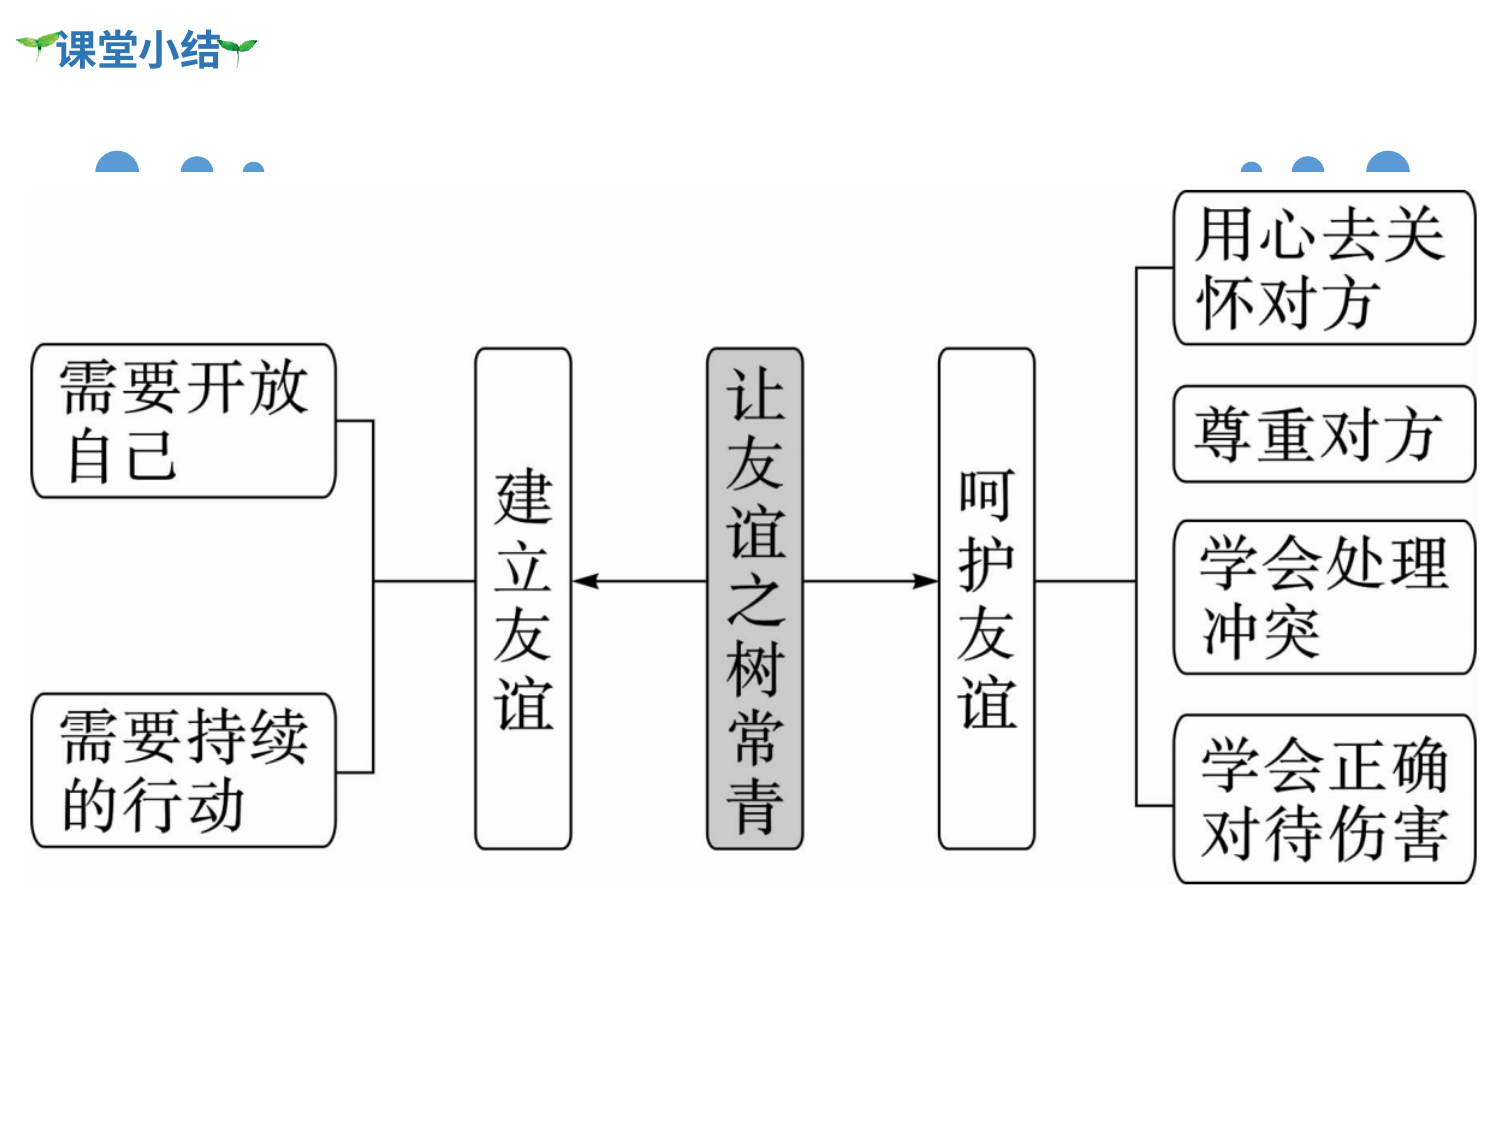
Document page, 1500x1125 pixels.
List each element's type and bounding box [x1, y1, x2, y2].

text_box [16, 15, 282, 82]
picture [10, 172, 1490, 894]
